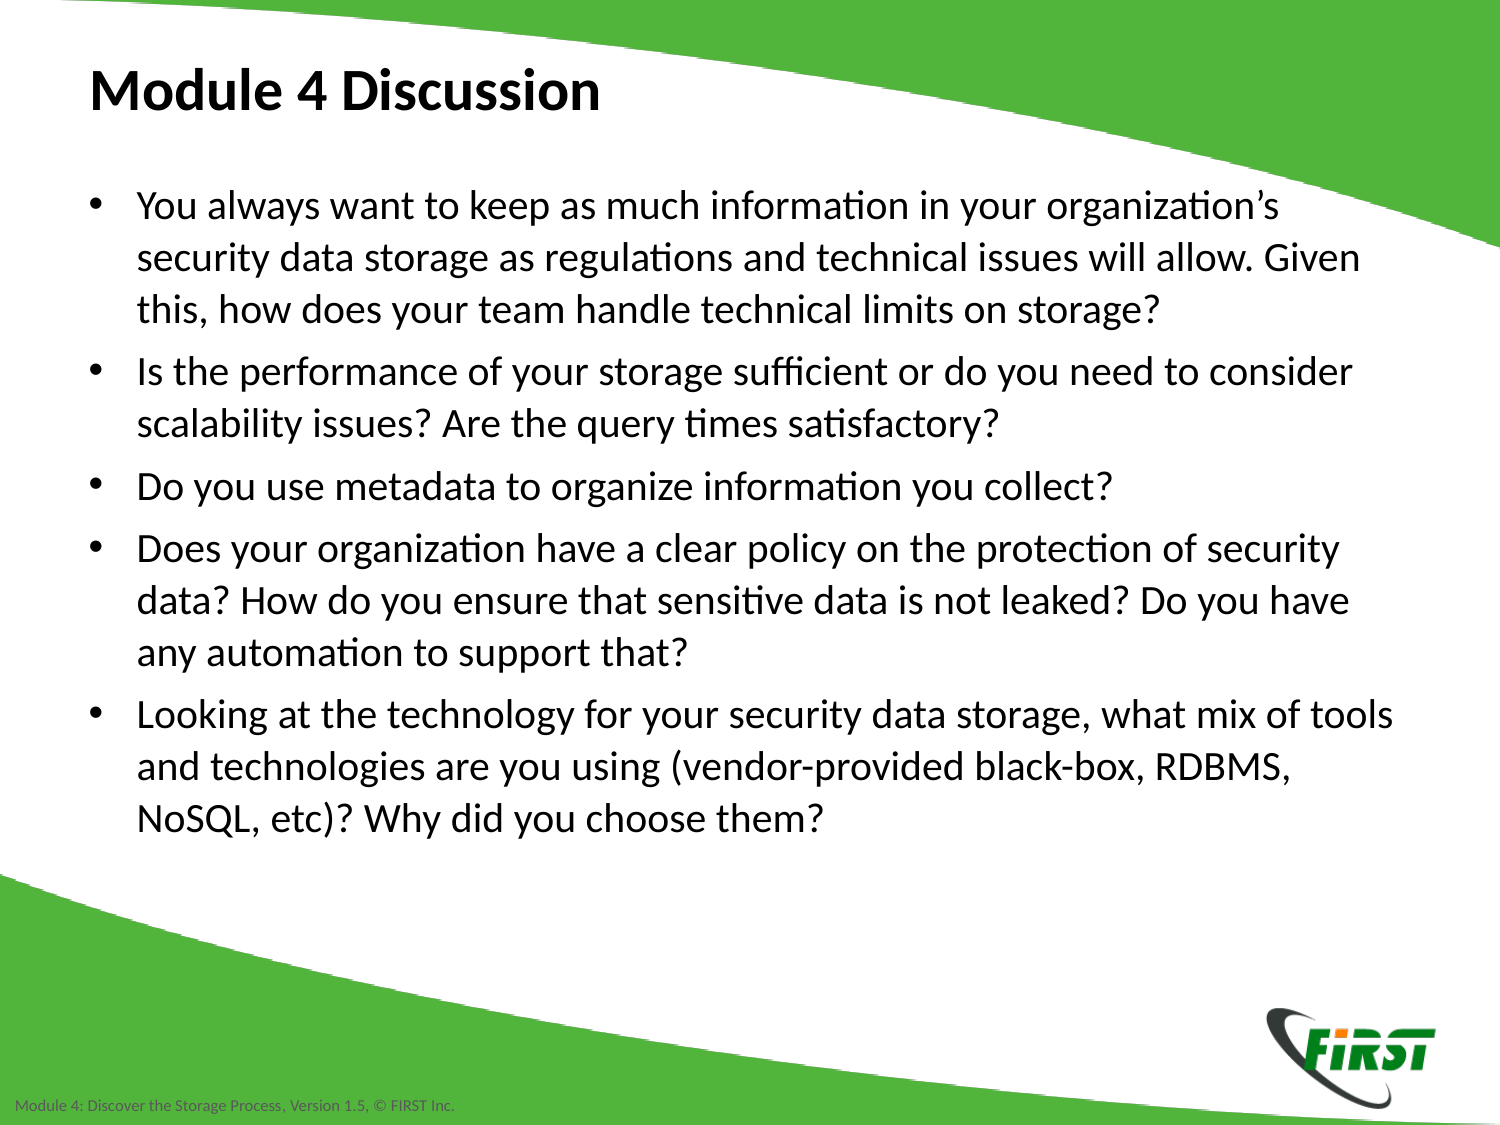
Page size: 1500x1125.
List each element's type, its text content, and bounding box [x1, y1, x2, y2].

picture [0, 0, 1500, 1125]
text_box You always want to keep as much information in your organization’s security data storage as regulations and technical issues will allow. Given this, how does your team handle technical limits on storage? Is the performance of your storage sufficient or do you need to consider scalability issues? Are the query times satisfactory? Do you use metadata to organize information you collect? Does your organization have a clear policy on the protection of security data? How do you ensure that sensitive data is not leaked? Do you have any automation to support that? Looking at the technology for your security data storage, what mix of tools and technologies are you using (vendor-provided black-box, RDBMS, NoSQL, etc)? Why did you choose them? [73, 168, 1429, 875]
text_box Module 4 Discussion [74, 57, 1425, 125]
